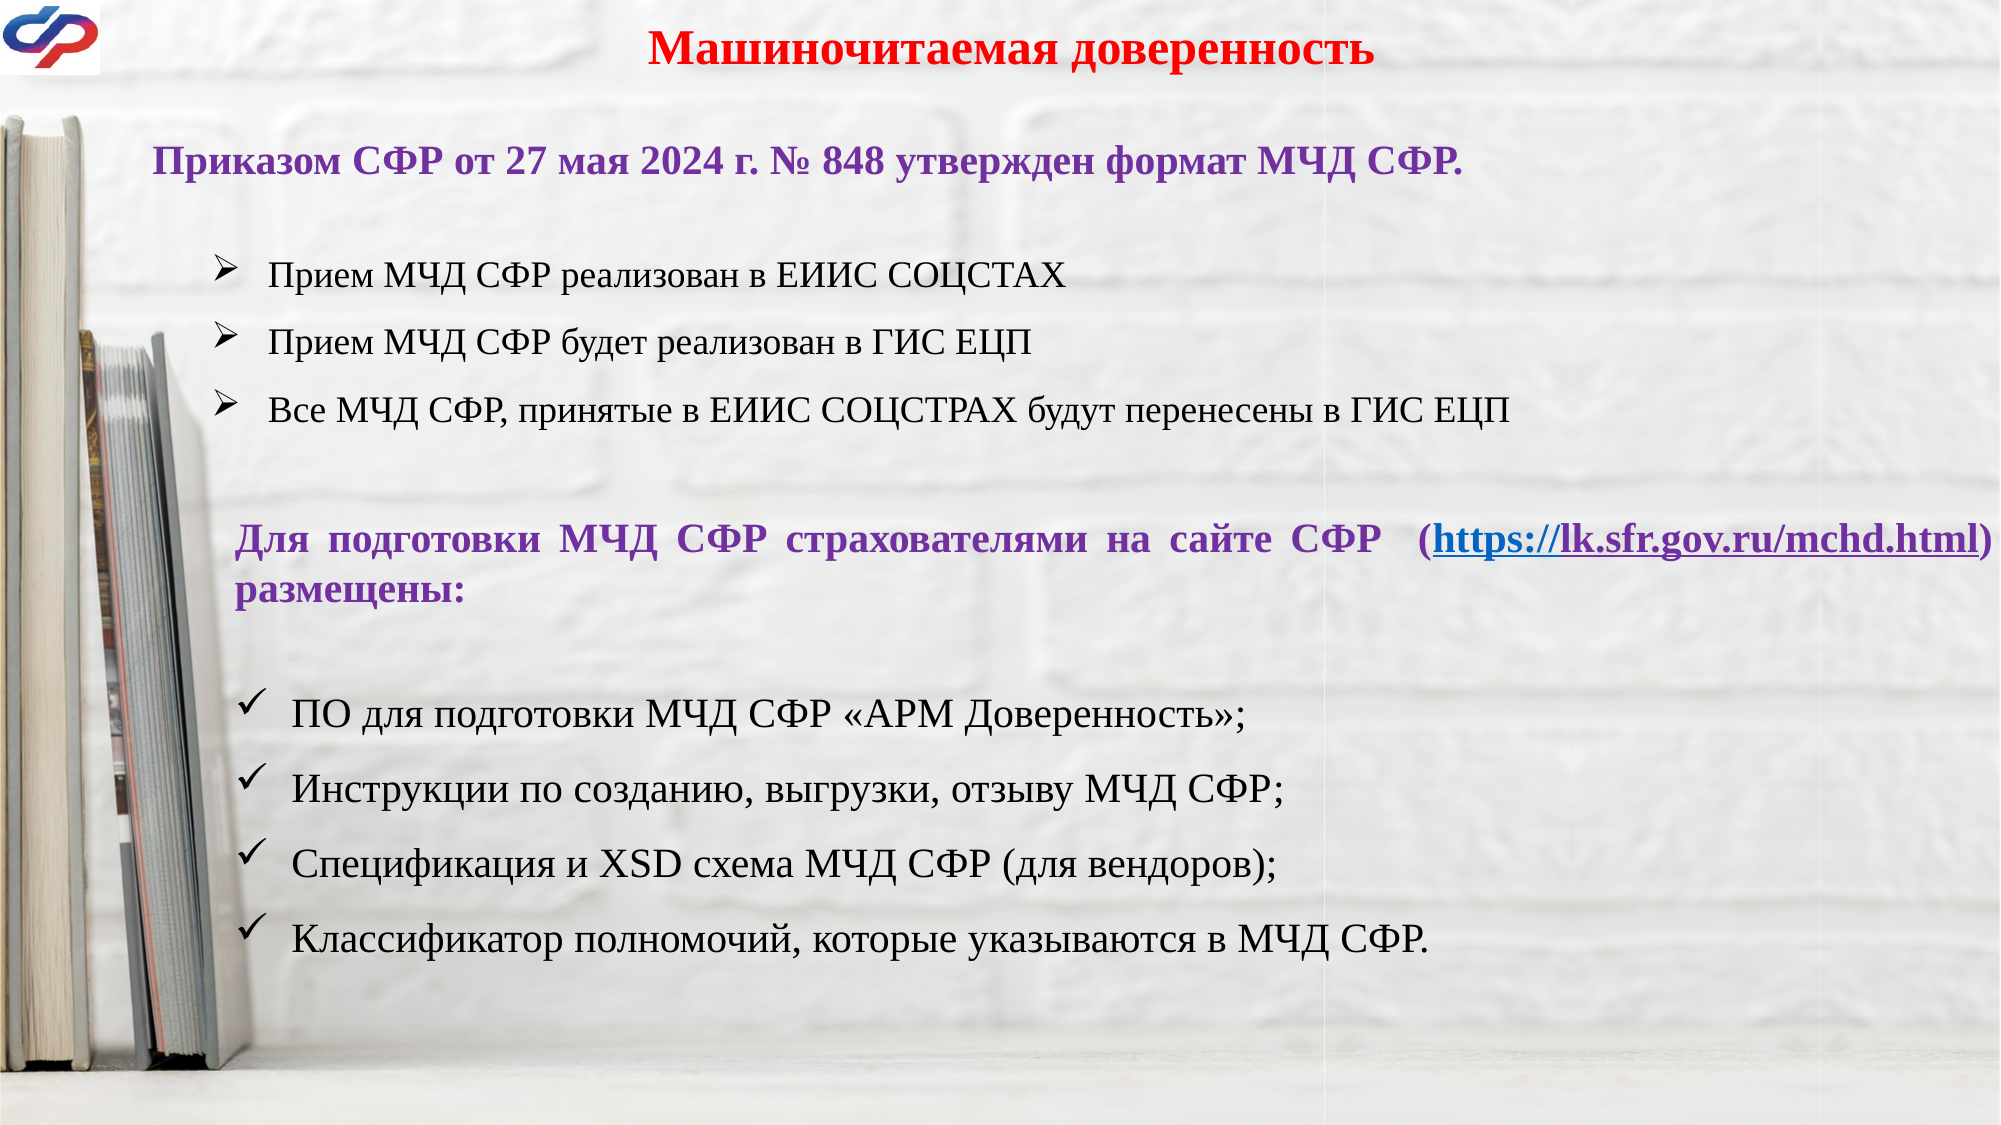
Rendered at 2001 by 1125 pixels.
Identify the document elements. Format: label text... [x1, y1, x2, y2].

text_box Приказом СФР от 27 мая 2024 г. № 848 утвержден формат МЧД СФР. [137, 125, 2000, 241]
picture [0, 0, 2000, 1125]
text_box Для подготовки МЧД СФР страхователями на сайте СФР (https://lk.sfr.gov.ru/mchd.html) размещены: ПО для подготовки МЧД СФР «АРМ Доверенность»; Инструкции по созданию, выгрузки, отзыву МЧД СФР; Спецификация и XSD схема МЧД СФР (для вендоров); Классификатор полномочий, которые указываются в МЧД СФР. [220, 503, 2000, 1019]
text_box Прием МЧД СФР реализован в ЕИИС СОЦСТАХ Прием МЧД СФР будет реализован в ГИС ЕЦП Все МЧД СФР, принятые в ЕИИС СОЦСТРАХ будут перенесены в ГИС ЕЦП [196, 219, 1997, 438]
text_box Машиночитаемая доверенность [102, 7, 1961, 82]
